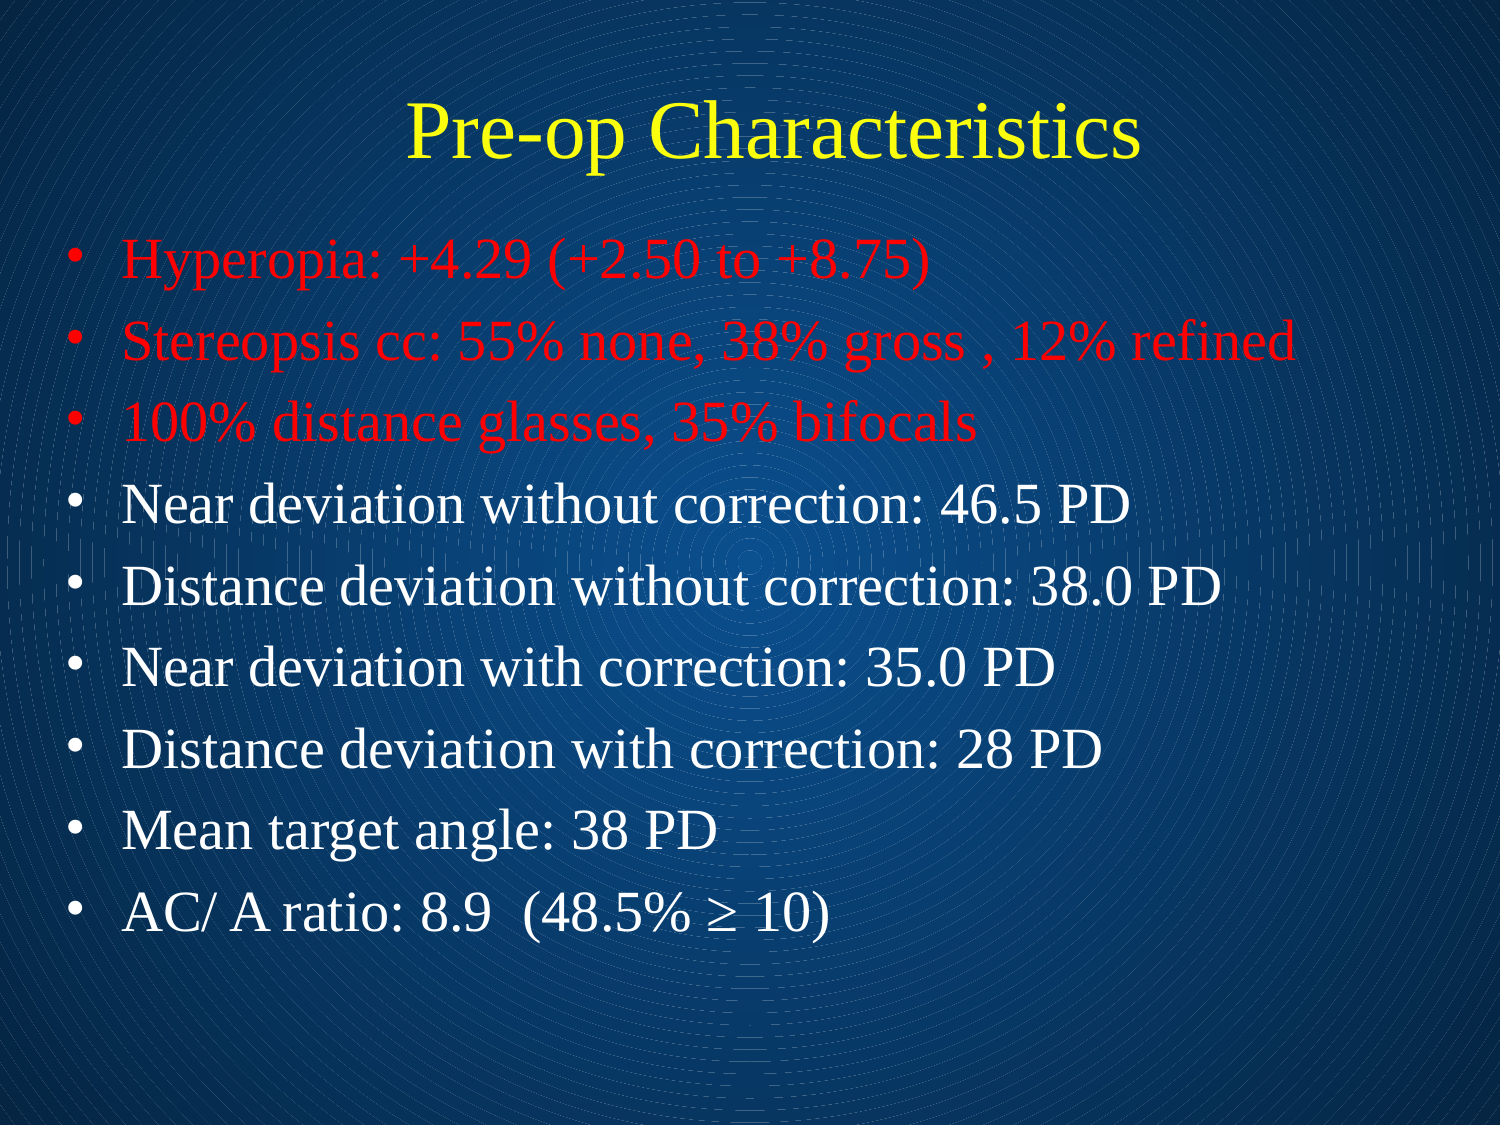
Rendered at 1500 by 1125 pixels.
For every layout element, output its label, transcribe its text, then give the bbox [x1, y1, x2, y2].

list Hyperopia: +4.29 (+2.50 to +8.75) Stereopsis cc: 55% none, 38% gross , 12% refined 100% distance glasses, 35% bifocals Near deviation without correction: 46.5 PD Distance deviation without correction: 38.0 PD Near deviation with correction: 35.0 PD Distance deviation with correction: 28 PD Mean target angle: 38 PD AC/ A ratio: 8.9 (48.5% ≥ 10) [50, 212, 1463, 1000]
title Pre-op Characteristics [187, 62, 1363, 188]
